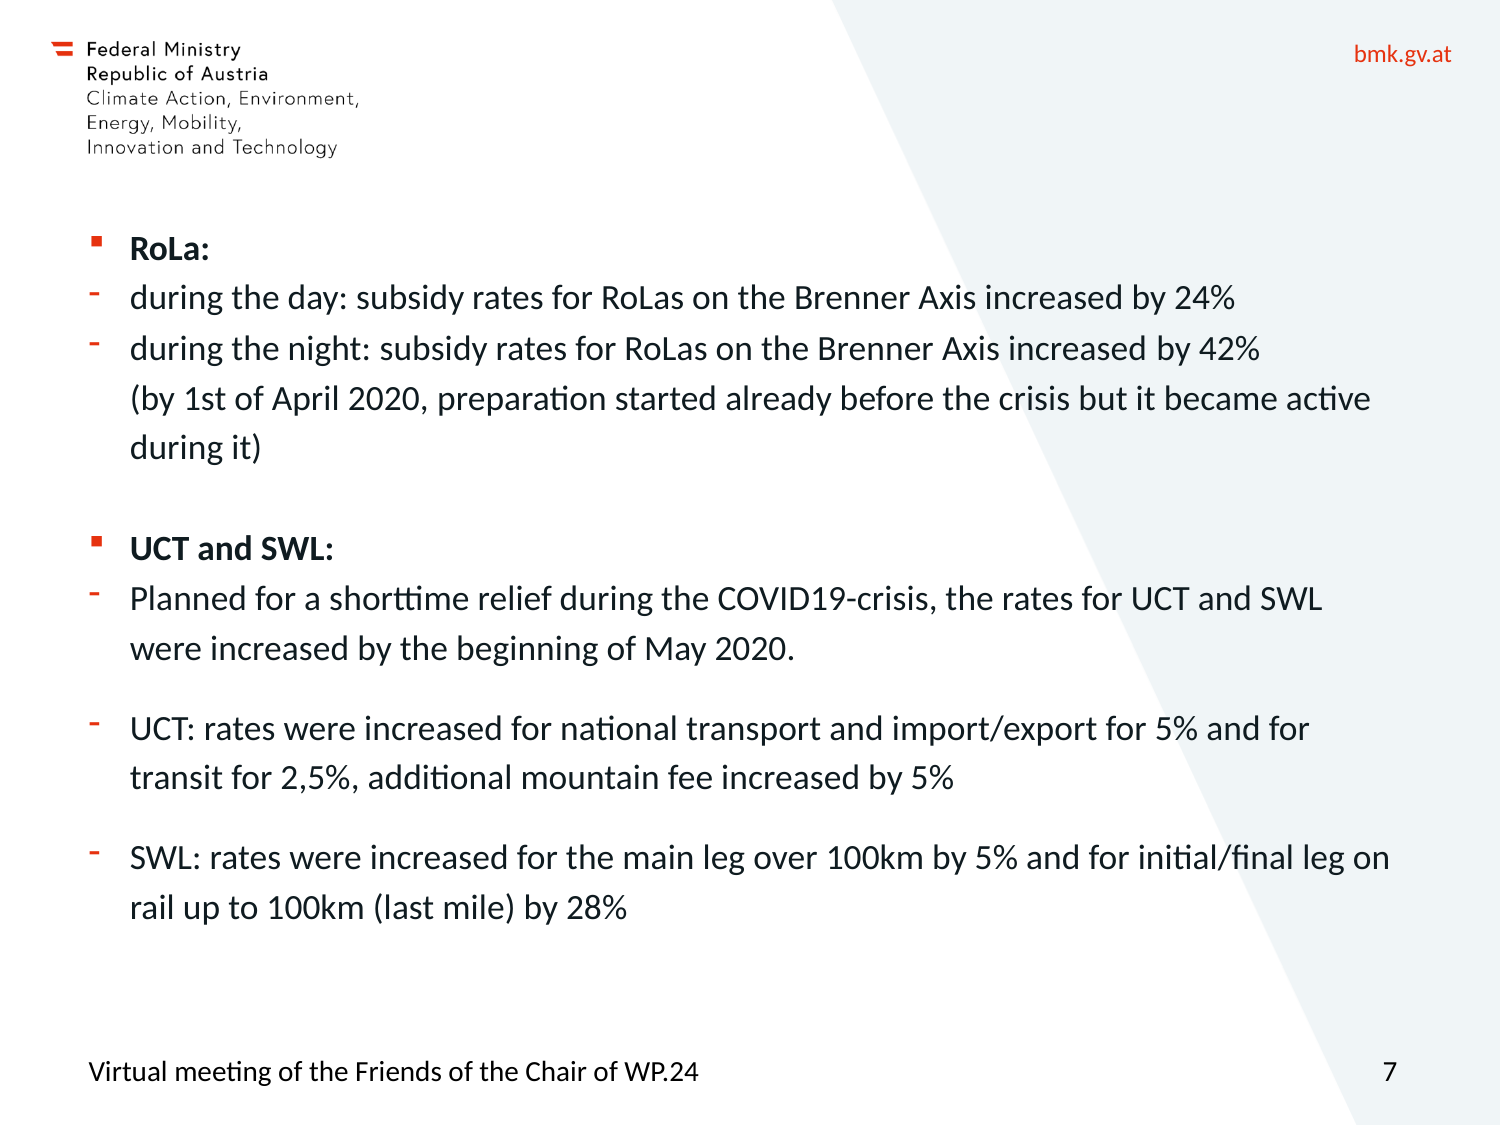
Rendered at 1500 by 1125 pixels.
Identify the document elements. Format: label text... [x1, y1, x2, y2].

footer Virtual meeting of the Friends of the Chair of WP.24 [88, 1047, 1217, 1092]
picture [0, 0, 1500, 1125]
slide_number 7 [1263, 1047, 1398, 1092]
list RoLa: during the day: subsidy rates for RoLas on the Brenner Axis increased by 24% during the night: subsidy rates for RoLas on the Brenner Axis increased by 42% (by 1st of April 2020, preparation started already before the crisis but it became active during it) UCT and SWL: Planned for a shorttime relief during the COVID19-crisis, the rates for UCT and SWL were increased by the beginning of May 2020. UCT: rates were increased for national transport and import/export for 5% and for transit for 2,5%, additional mountain fee increased by 5% SWL: rates were increased for the main leg over 100km by 5% and for initial/final leg on rail up to 100km (last mile) by 28% [88, 217, 1398, 1010]
